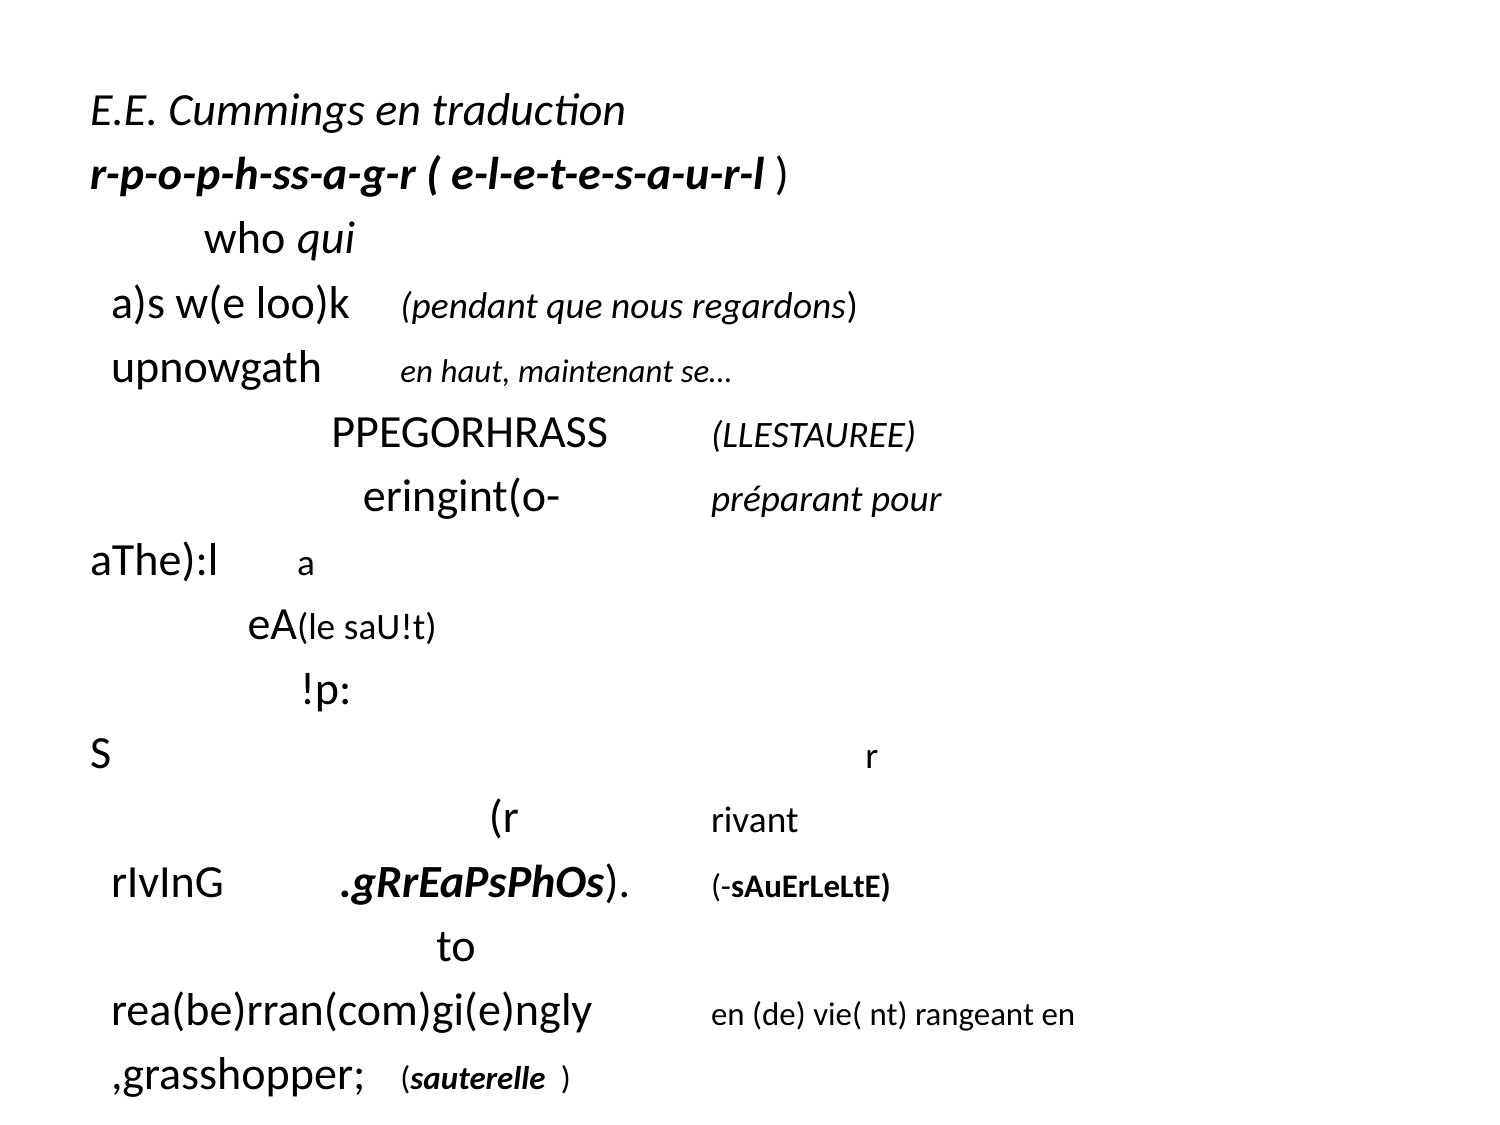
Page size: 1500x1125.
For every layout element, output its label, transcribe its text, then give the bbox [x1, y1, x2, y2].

list E.E. Cummings en traduction r-p-o-p-h-ss-a-g-r ( e-l-e-t-e-s-a-u-r-l ) who qui a)s w(e loo)k (pendant que nous regardons) upnowgath en haut, maintenant se… PPEGORHRASS (LLESTAUREE) eringint(o- préparant pour aThe):l a eA (le saU!t) !p: S r (r rivant rIvInG .gRrEaPsPhOs). (-sAuErLeLtE) to rea(be)rran(com)gi(e)ngly en (de) vie( nt) rangeant en ,grasshopper; (sauterelle ) [75, 71, 1444, 1125]
